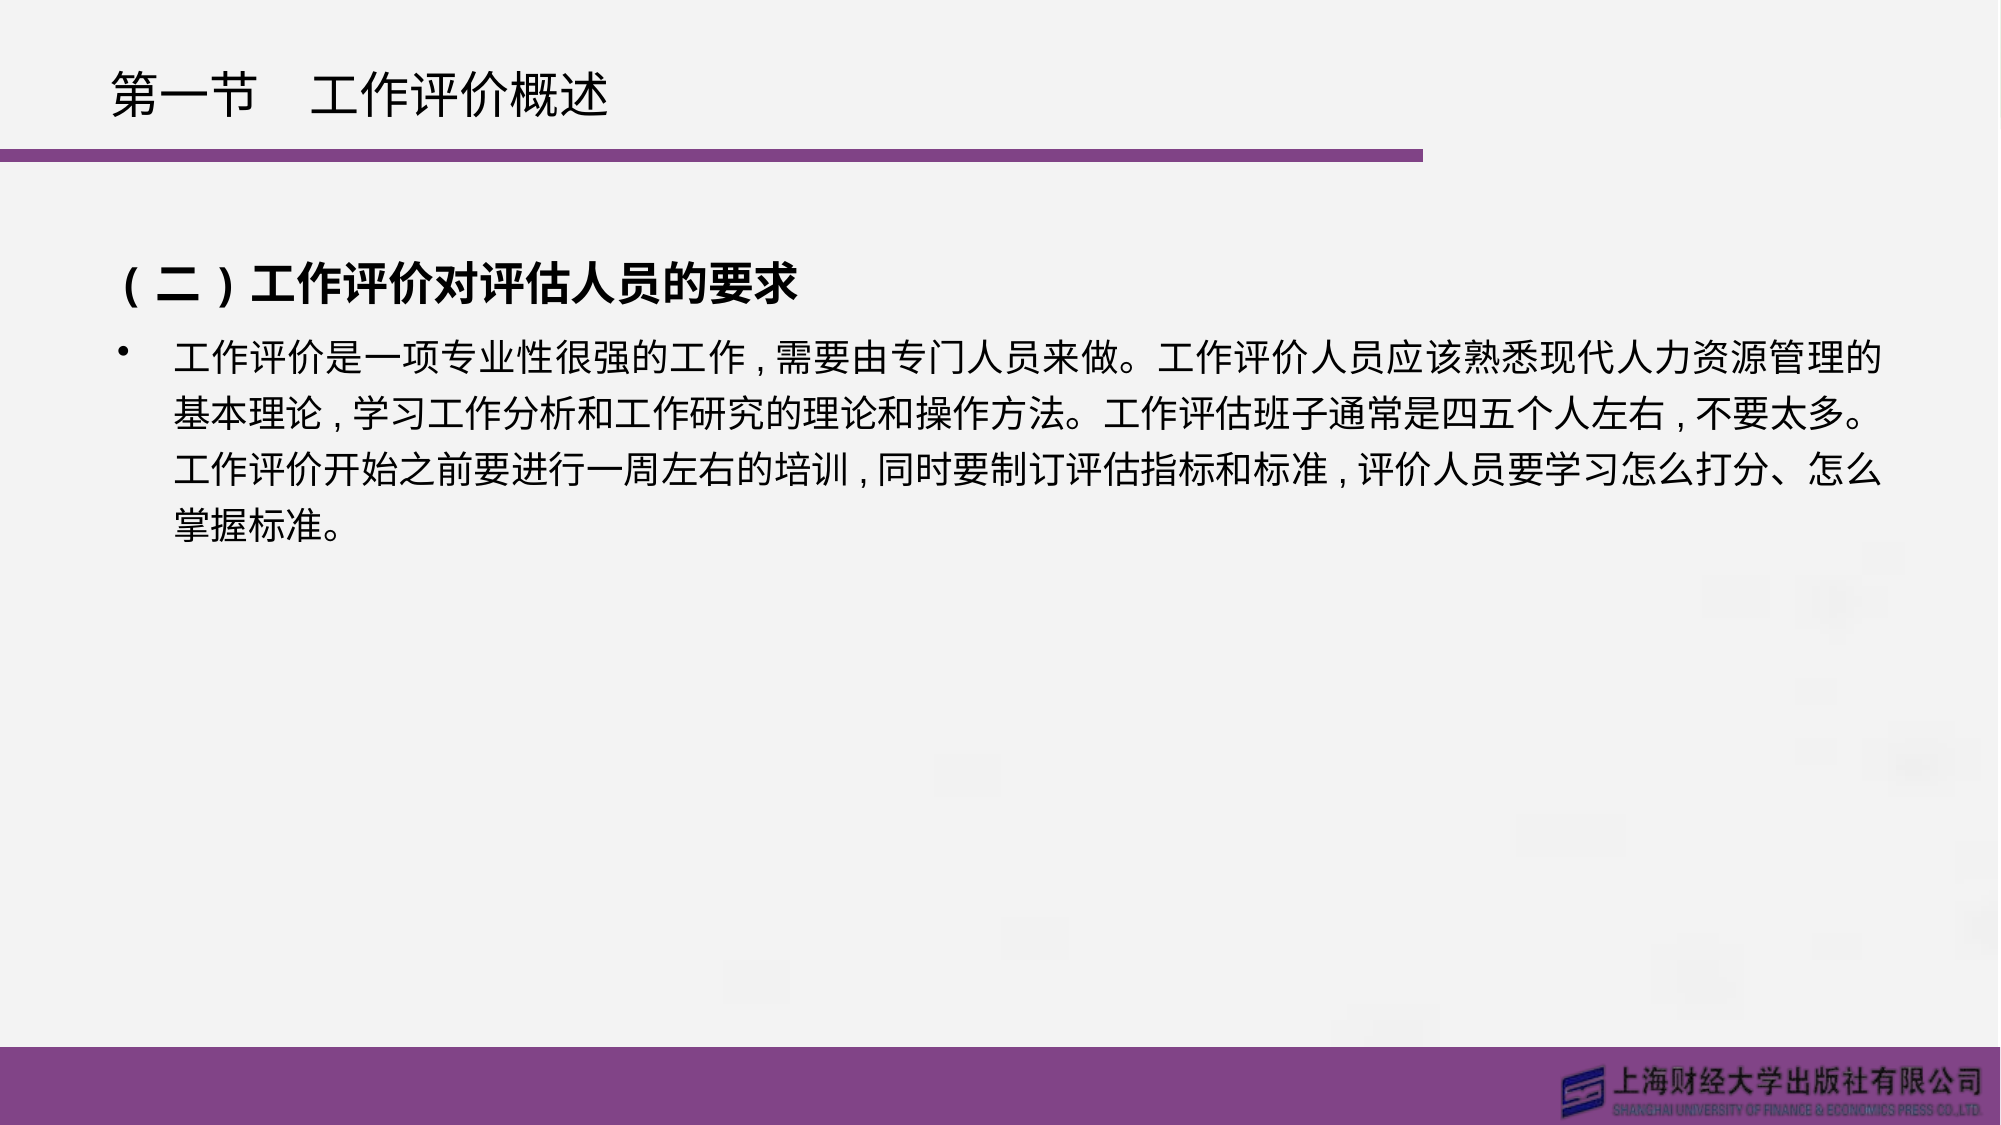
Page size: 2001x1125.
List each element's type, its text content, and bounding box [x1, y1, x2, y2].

picture [0, 0, 2001, 1125]
list (二)工作评价对评估人员的要求 工作评价是一项专业性很强的工作,需要由专门人员来做。工作评价人员应该熟悉现代人力资源管理的基本理论,学习工作分析和工作研究的理论和操作方法。工作评估班子通常是四五个人左右,不要太多。工作评价开始之前要进行一周左右的培训,同时要制订评估指标和标准,评价人员要学习怎么打分、怎么掌握标准。 [102, 233, 1898, 1032]
title 第一节 工作评价概述 [94, 42, 1451, 146]
